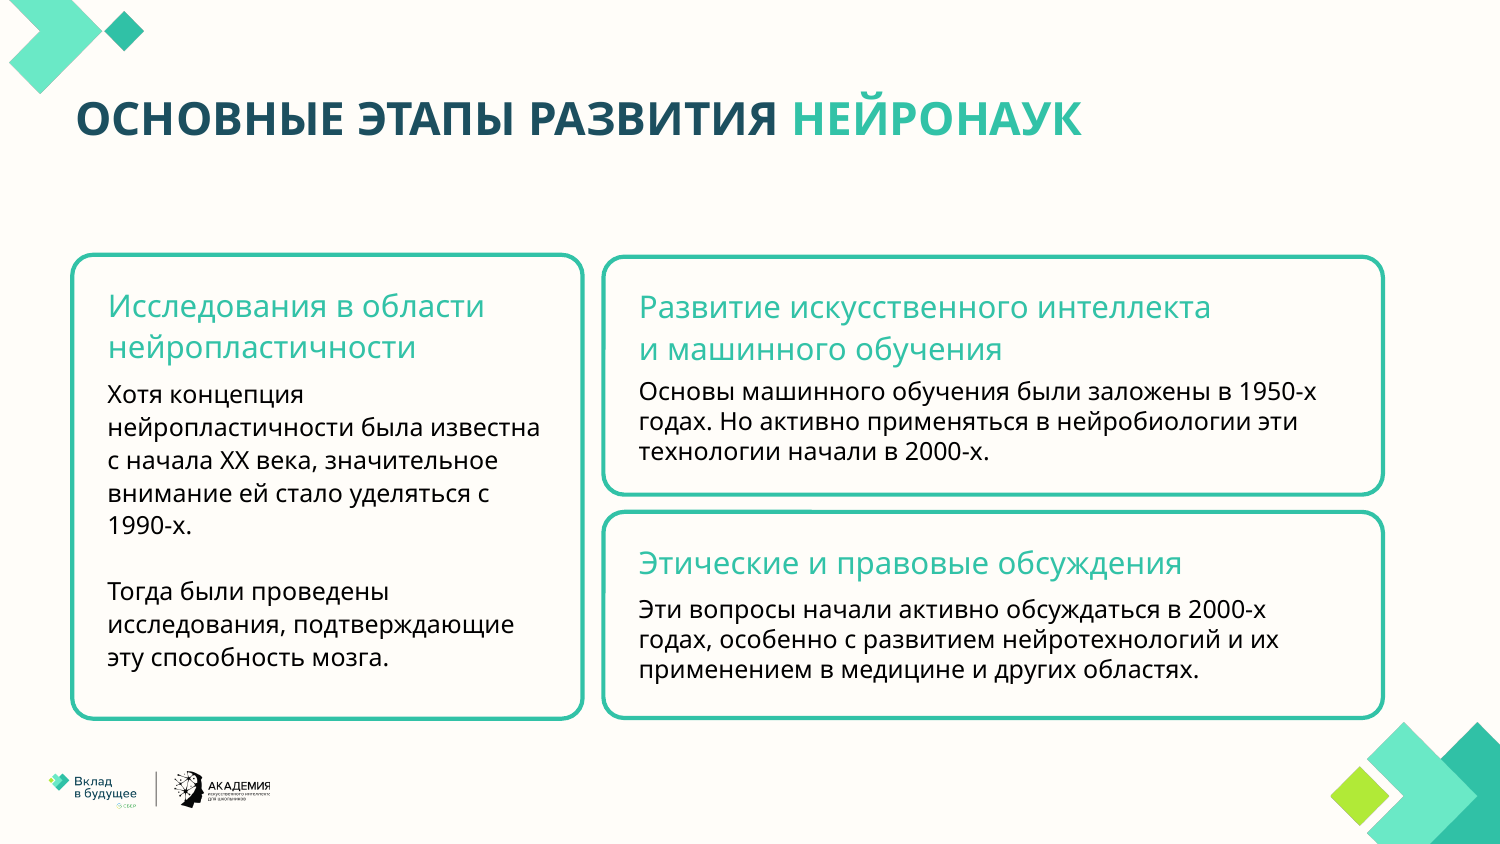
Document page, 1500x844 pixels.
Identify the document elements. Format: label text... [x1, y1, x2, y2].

text_box [72, 254, 583, 719]
text_box Хотя концепция нейропластичности была известна с начала XX века, значительное внимание ей стало уделяться с 1990-х. Тогда были проведены исследования, подтверждающие эту способность мозга. [99, 368, 555, 719]
text_box Исследования в области нейропластичности [100, 274, 603, 372]
text_box Этические и правовые обсуждения [631, 531, 1277, 585]
picture [1330, 722, 1500, 844]
picture [9, 0, 144, 94]
text_box Основы машинного обучения были заложены в 1950-х годах. Но активно применяться в нейробиологии эти технологии начали в 2000-х. [631, 368, 1356, 491]
text_box ОСНОВНЫЕ ЭТАПЫ РАЗВИТИЯ НЕЙРОНАУК [69, 84, 1210, 151]
text_box [603, 256, 1383, 495]
picture [31, 755, 271, 826]
text_box Эти вопросы начали активно обсуждаться в 2000-х годах, особенно с развитием нейротехнологий и их применением в медицине и других областях. [631, 585, 1337, 719]
text_box Развитие искусственного интеллекта и машинного обучения [631, 276, 1277, 368]
text_box [603, 511, 1383, 718]
